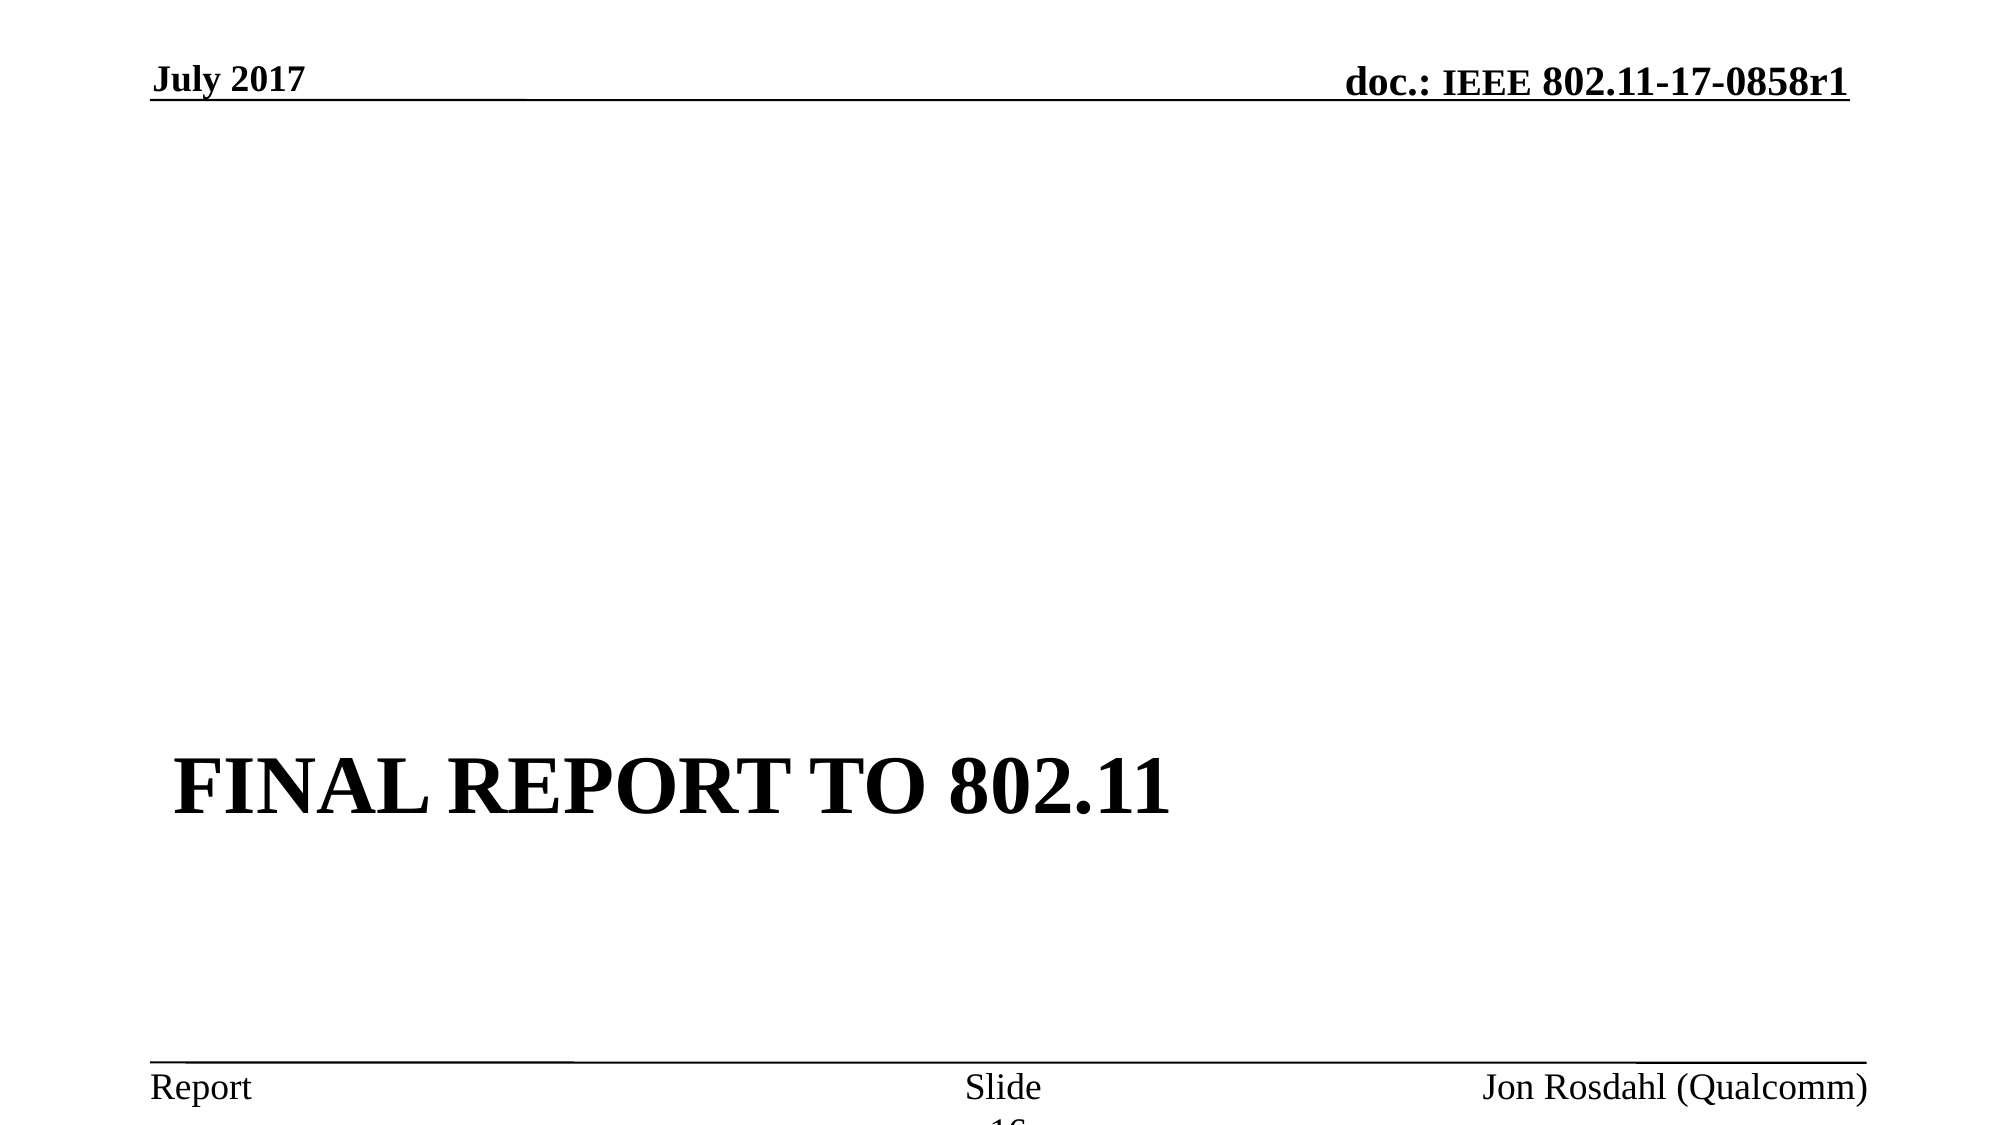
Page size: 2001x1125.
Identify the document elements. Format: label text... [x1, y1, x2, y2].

title Final Report to 802.11 [157, 722, 1859, 947]
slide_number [152, 49, 434, 100]
footer Jon Rosdahl (Qualcomm) [1424, 1061, 1869, 1108]
slide_number Slide 16 [950, 1061, 1067, 1123]
